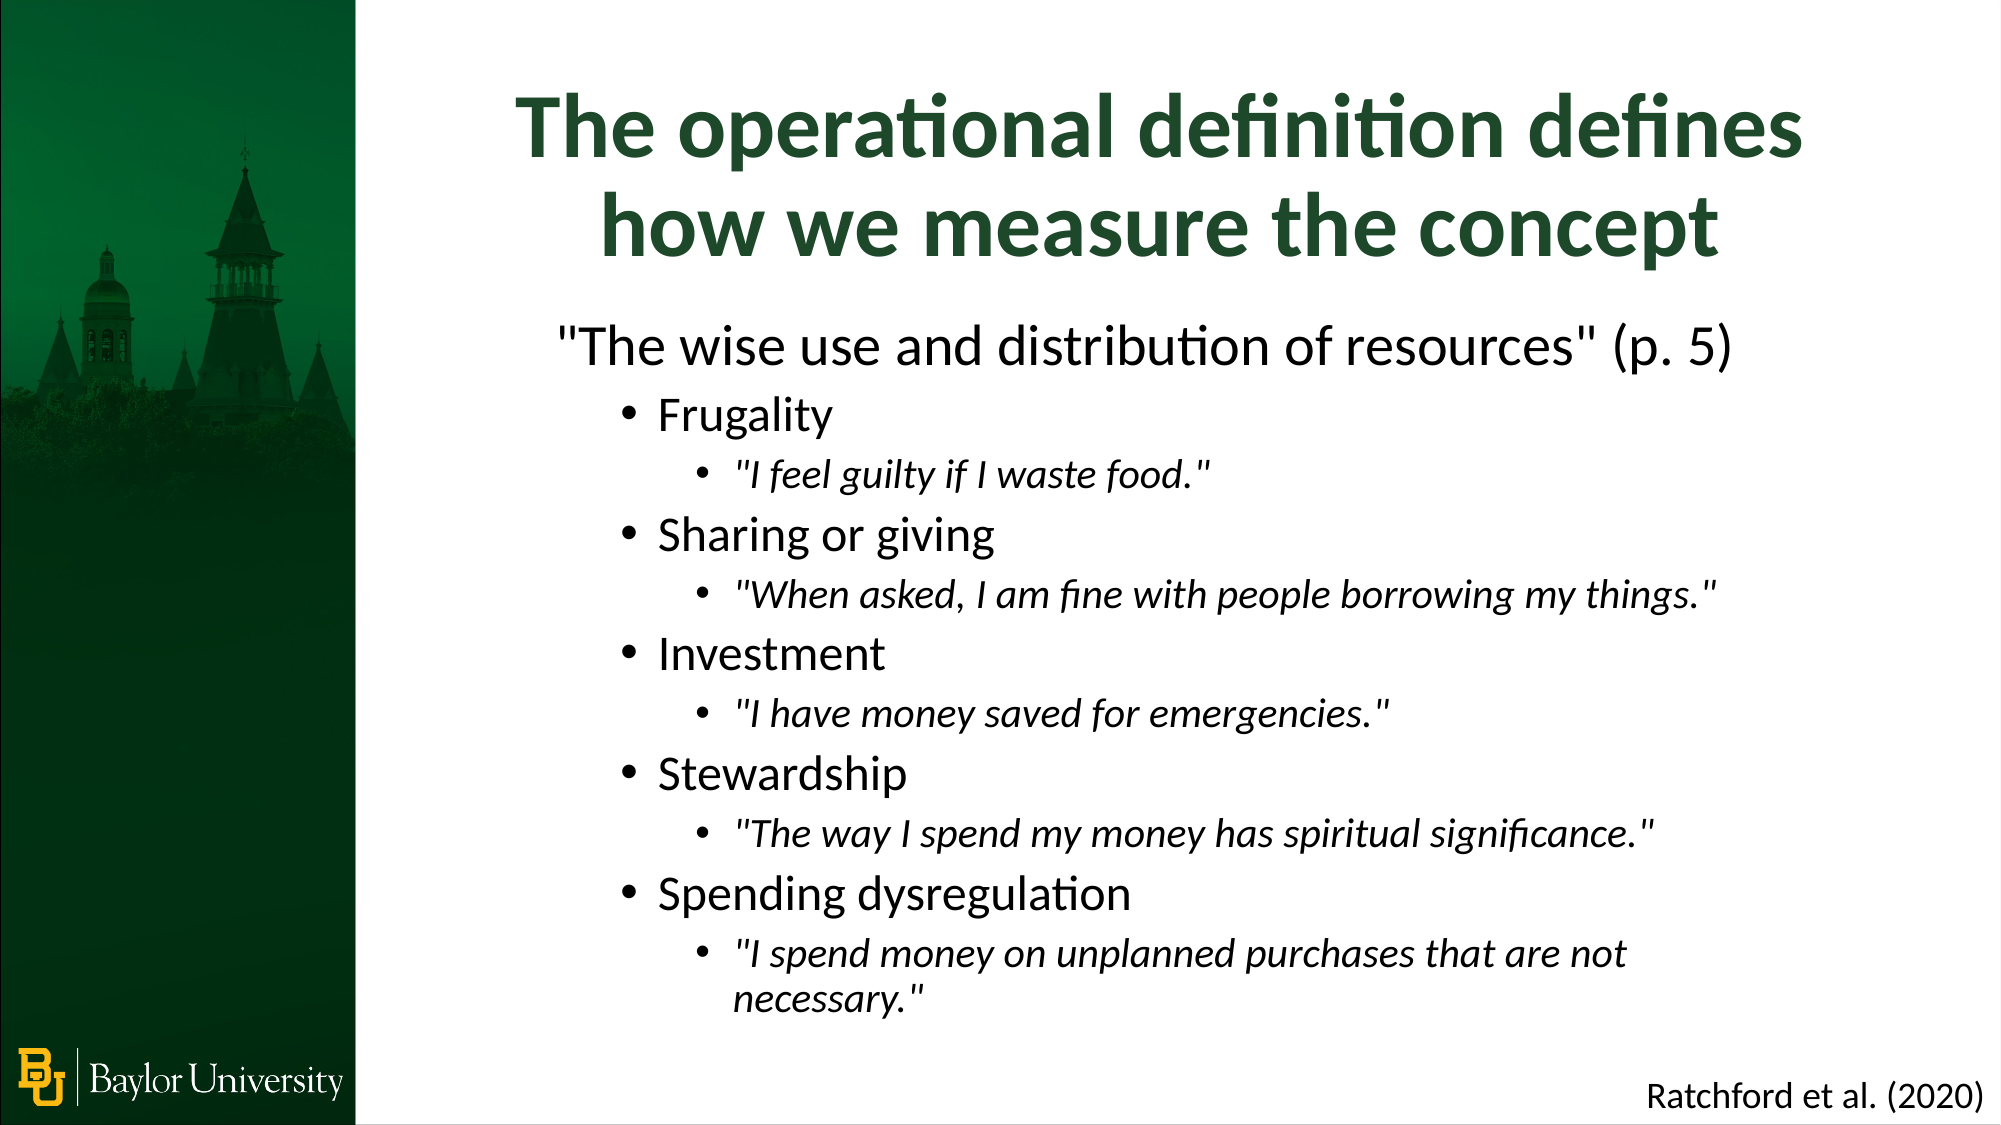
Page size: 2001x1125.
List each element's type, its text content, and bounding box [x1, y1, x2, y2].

text_box "The wise use and distribution of resources" (p. 5) Frugality "I feel guilty if I waste food." Sharing or giving "When asked, I am fine with people borrowing my things." Investment "I have money saved for emergencies." Stewardship "The way I spend my money has spiritual significance." Spending dysregulation "I spend money on unplanned purchases that are not necessary." [530, 307, 1760, 1065]
text_box The operational definition defines how we measure the concept [412, 71, 1910, 216]
picture [0, 0, 2001, 1125]
text_box Ratchford et al. (2020) [1602, 1063, 2000, 1124]
